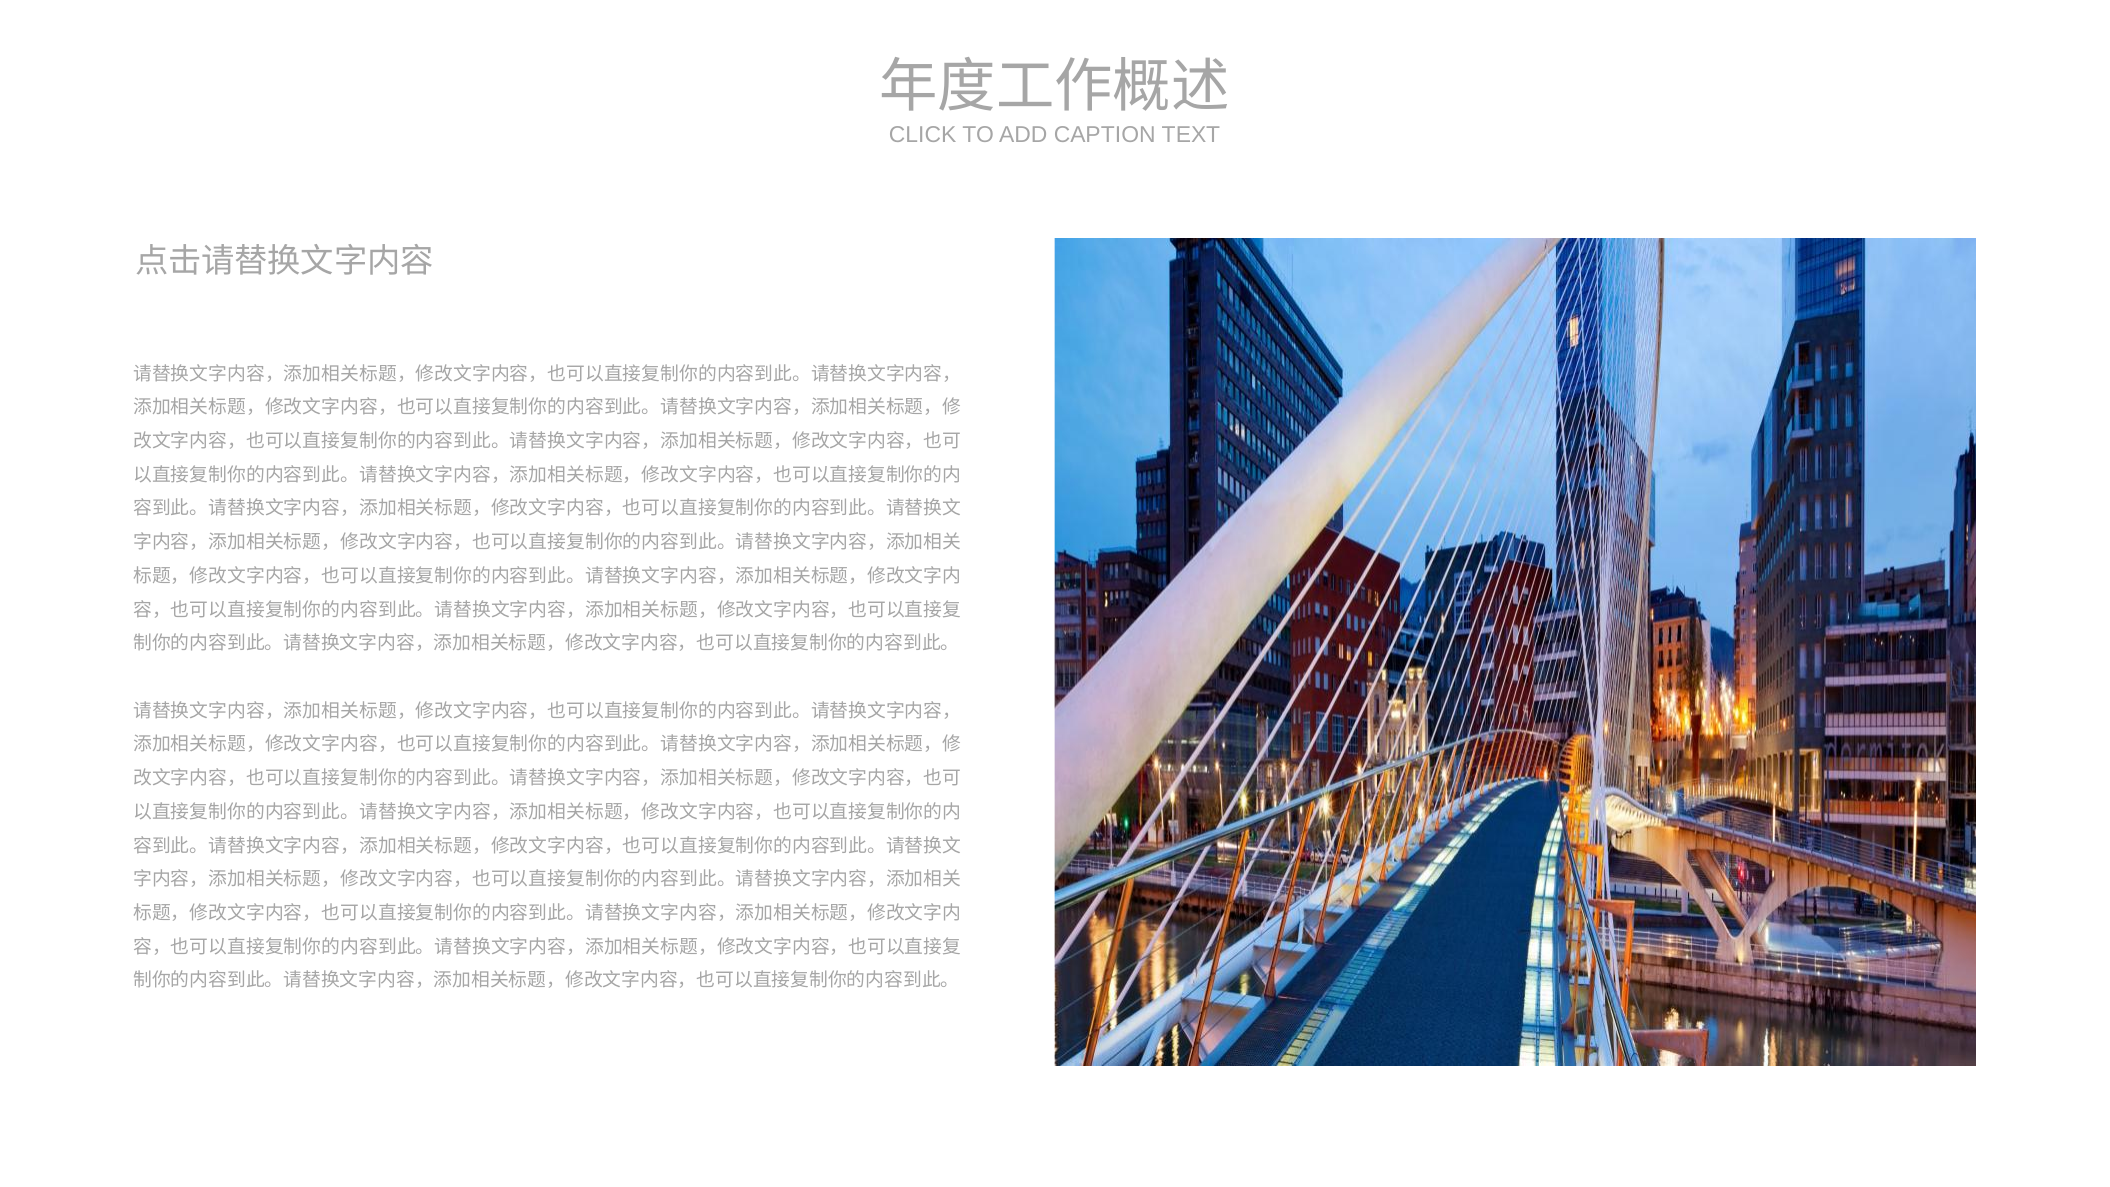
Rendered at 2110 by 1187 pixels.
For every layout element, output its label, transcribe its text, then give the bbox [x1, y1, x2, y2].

text_box 请替换文字内容，添加相关标题，修改文字内容，也可以直接复制你的内容到此。请替换文字内容，添加相关标题，修改文字内容，也可以直接复制你的内容到此。请替换文字内容，添加相关标题，修改文字内容，也可以直接复制你的内容到此。请替换文字内容，添加相关标题，修改文字内容，也可以直接复制你的内容到此。请替换文字内容，添加相关标题，修改文字内容，也可以直接复制你的内容到此。请替换文字内容，添加相关标题，修改文字内容，也可以直接复制你的内容到此。请替换文字内容，添加相关标题，修改文字内容，也可以直接复制你的内容到此。请替换文字内容，添加相关标题，修改文字内容，也可以直接复制你的内容到此。请替换文字内容，添加相关标题，修改文字内容，也可以直接复制你的内容到此。请替换文字内容，添加相关标题，修改文字内容，也可以直接复制你的内容到此。请替换文字内容，添加相关标题，修改文字内容，也可以直接复制你的内容到此。 请替换文字内容，添加相关标题，修改文字内容，也可以直接复制你的内容到此。请替换文字内容，添加相关标题，修改文字内容，也可以直接复制你的内容到此。请替换文字内容，添加相关标题，修改文字内容，也可以直接复制你的内容到此。请替换文字内容，添加相关标题，修改文字内容，也可以直接复制你的内容到此。请替换文字内容，添加相关标题，修改文字内容，也可以直接复制你的内容到此。请替换文字内容，添加相关标题，修改文字内容，也可以直接复制你的内容到此。请替换文字内容，添加相关标题，修改文字内容，也可以直接复制你的内容到此。请替换文字内容，添加相关标题，修改文字内容，也可以直接复制你的内容到此。请替换文字内容，添加相关标题，修改文字内容，也可以直接复制你的内容到此。请替换文字内容，添加相关标题，修改文字内容，也可以直接复制你的内容到此。请替换文字内容，添加相关标题，修改文字内容，也可以直接复制你的内容到此。 [133, 349, 961, 991]
text_box [1054, 238, 1977, 1067]
text_box 年度工作概述 [865, 48, 1245, 119]
text_box 点击请替换文字内容 [135, 238, 435, 279]
text_box CLICK TO ADD CAPTION TEXT [865, 119, 1245, 147]
